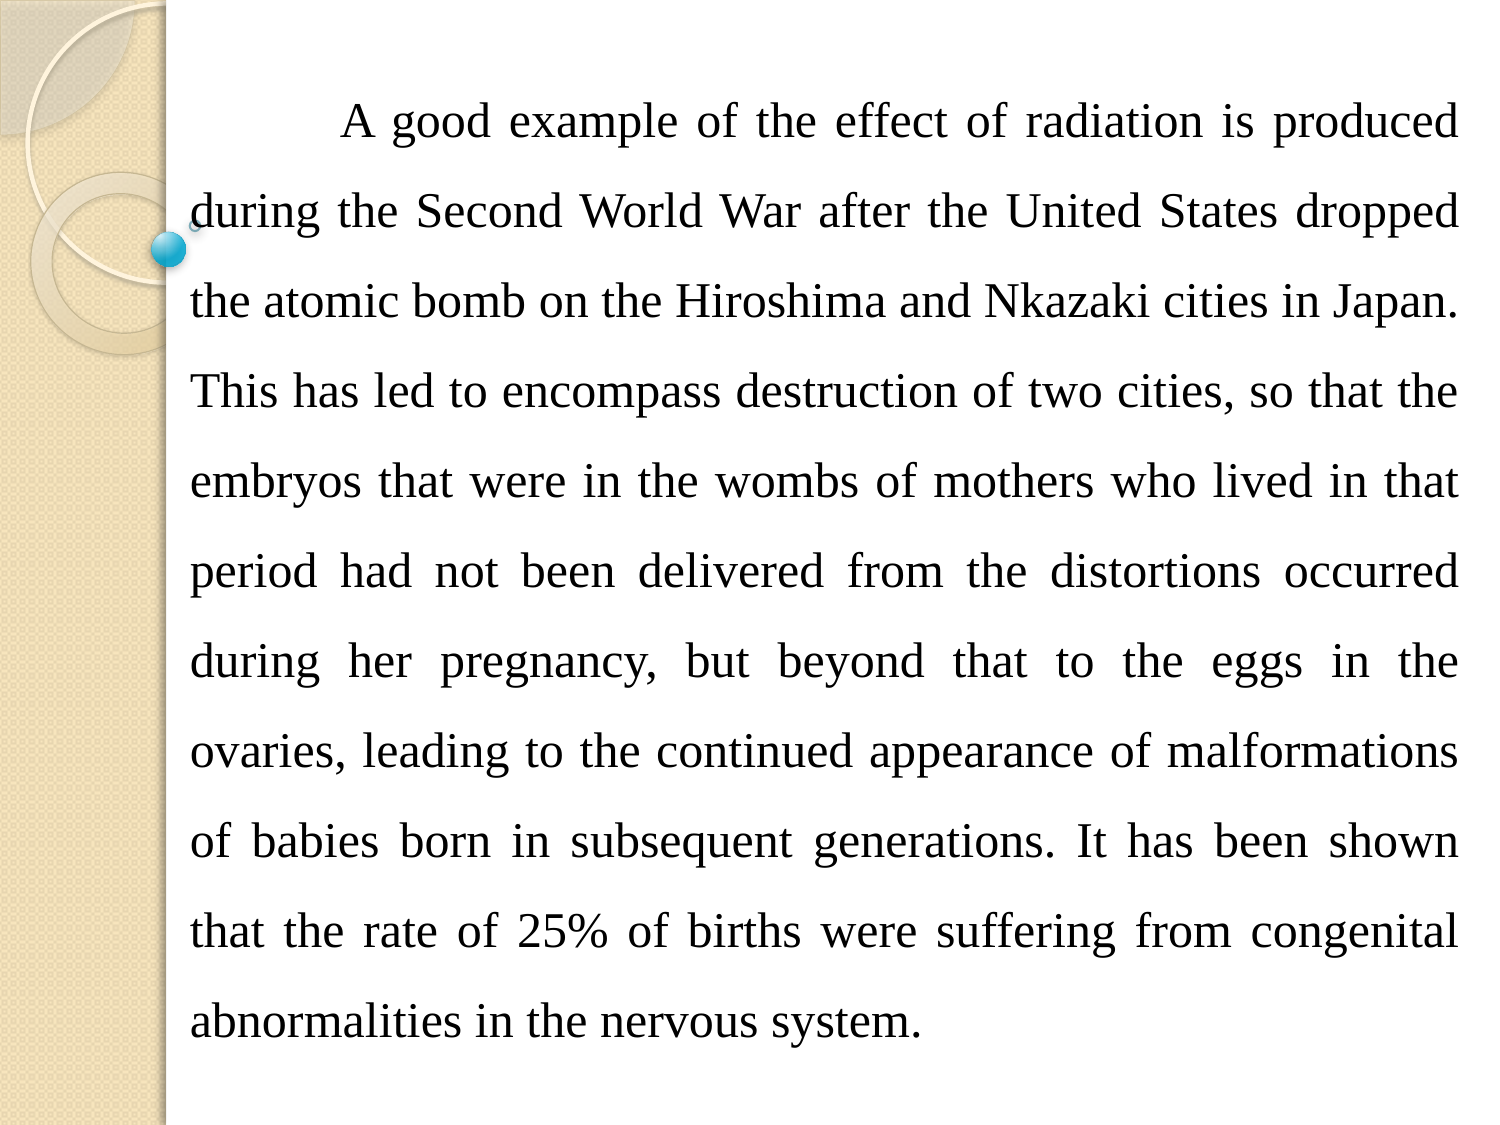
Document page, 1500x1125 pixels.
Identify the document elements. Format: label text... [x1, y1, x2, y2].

text_box A good example of the effect of radiation is produced during the Second World War after the United States dropped the atomic bomb on the Hiroshima and Nkazaki cities in Japan. This has led to encompass destruction of two cities, so that the embryos that were in the wombs of mothers who lived in that period had not been delivered from the distortions occurred during her pregnancy, but beyond that to the eggs in the ovaries, leading to the continued appearance of malformations of babies born in subsequent generations. It has been shown that the rate of 25% of births were suffering from congenital abnormalities in the nervous system. [174, 49, 1475, 1055]
